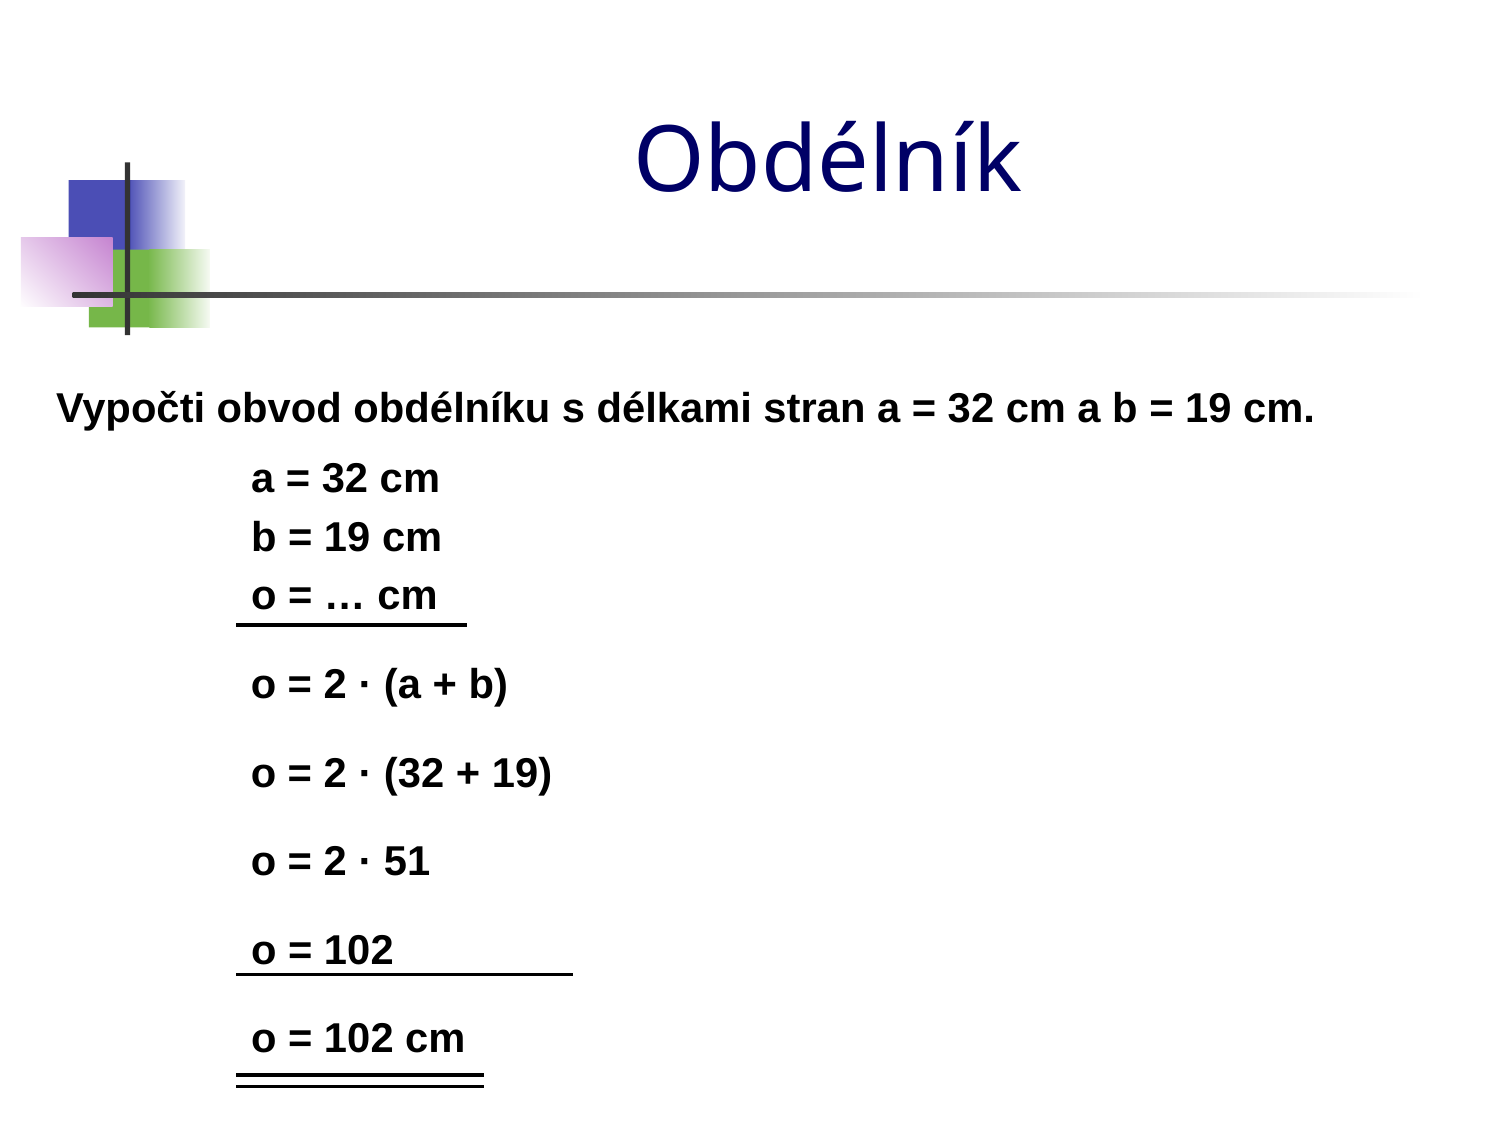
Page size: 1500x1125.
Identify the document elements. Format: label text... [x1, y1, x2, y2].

text_box o = 102 [236, 915, 508, 973]
text_box o = 102 cm [236, 1003, 508, 1069]
text_box o = … cm [236, 567, 508, 626]
text_box o = 2 · (a + b) [236, 649, 550, 715]
text_box a = 32 cm [236, 442, 508, 501]
text_box o = 2 · (32 + 19) [236, 738, 585, 803]
text_box b = 19 cm [236, 501, 508, 567]
title Obdélník [188, 34, 1468, 276]
text_box Vypočti obvod obdélníku s délkami stran a = 32 cm a b = 19 cm. [41, 373, 1424, 439]
text_box o = 2 · 51 [236, 826, 585, 892]
